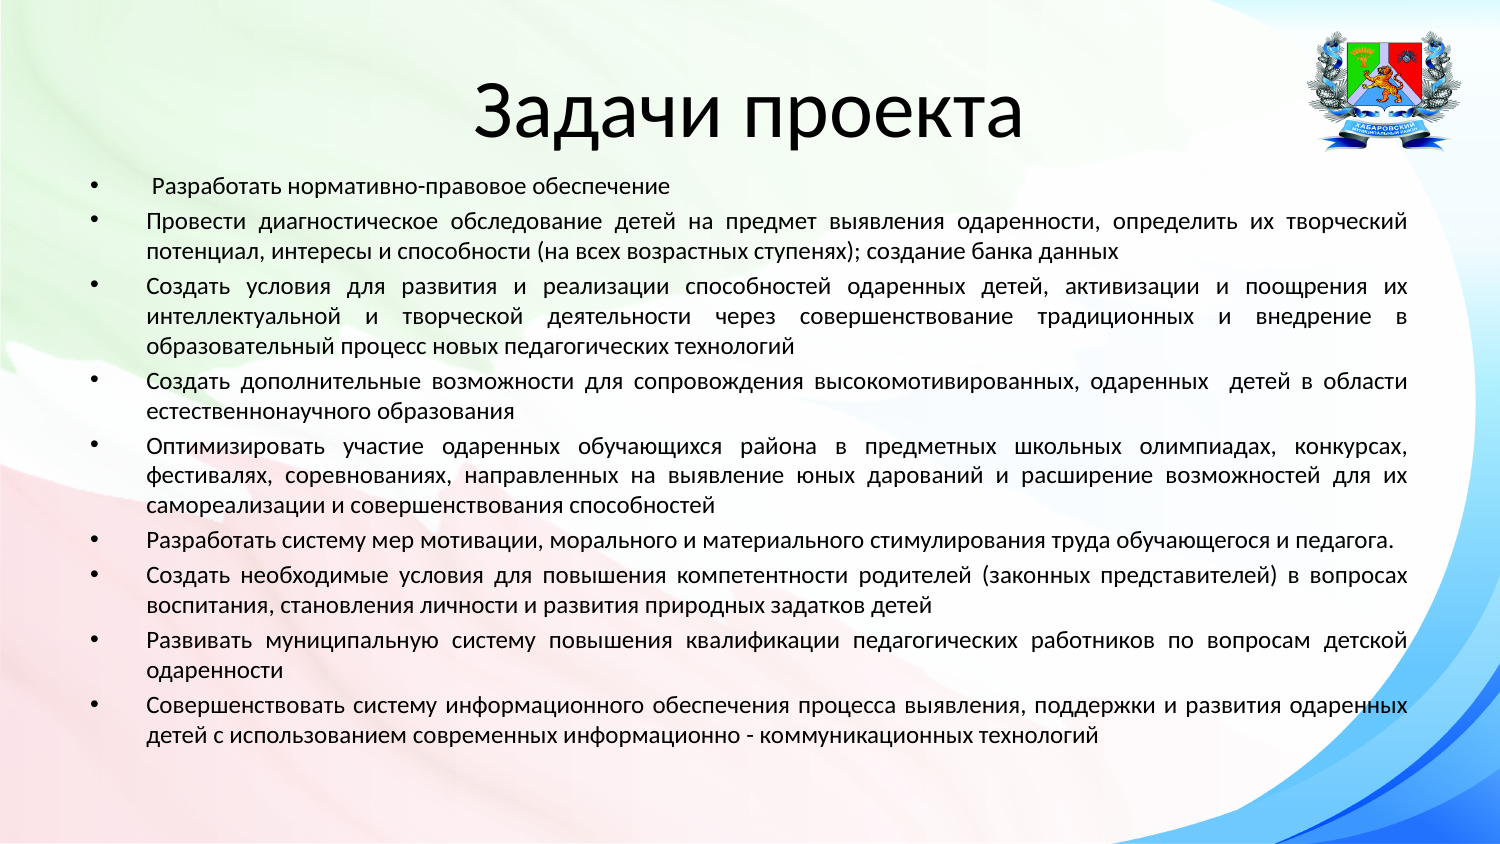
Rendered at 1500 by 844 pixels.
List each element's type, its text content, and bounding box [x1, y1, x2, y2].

title Задачи проекта [74, 33, 1426, 161]
picture [0, 0, 1500, 844]
list Разработать нормативно-правовое обеспечение Провести диагностическое обследование детей на предмет выявления одаренности, определить их творческий потенциал, интересы и способности (на всех возрастных ступенях); создание банка данных Создать условия для развития и реализации способностей одаренных детей, активизации и поощрения их интеллектуальной и творческой деятельности через совершенствование традиционных и внедрение в образовательный процесс новых педагогических технологий Создать дополнительные возможности для сопровождения высокомотивированных, одаренных детей в области естественнонаучного образования Оптимизировать участие одаренных обучающихся района в предметных школьных олимпиадах, конкурсах, фестивалях, соревнованиях, направленных на выявление юных дарований и расширение возможностей для их самореализации и совершенствования способностей Разработать систему мер мотивации, морального и материального стимулирования труда обучающегося и педагога. Создать необходимые условия для повышения компетентности родителей (законных представителей) в вопросах воспитания, становления личности и развития природных задатков детей Развивать муниципальную систему повышения квалификации педагогических работников по вопросам детской одаренности Совершенствовать систему информационного обеспечения процесса выявления, поддержки и развития одаренных детей с использованием современных информационно - коммуникационных технологий [74, 161, 1426, 777]
